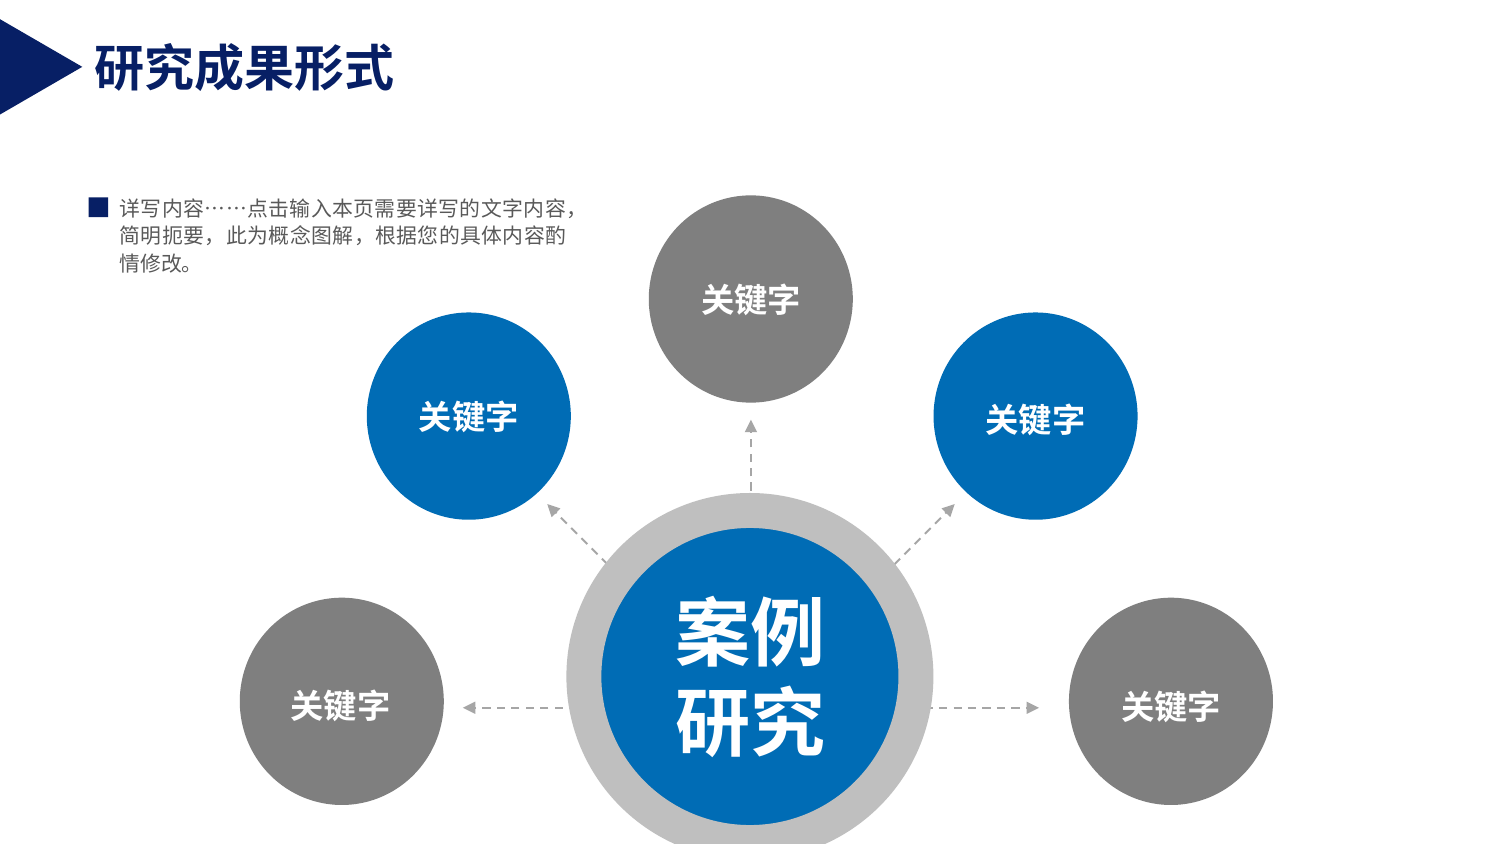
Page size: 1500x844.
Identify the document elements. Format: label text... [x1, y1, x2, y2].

text_box [932, 311, 1139, 521]
text_box [365, 311, 572, 521]
text_box 关键字 [395, 386, 542, 445]
text_box 关键字 [1097, 676, 1244, 735]
text_box 关键字 [677, 269, 824, 328]
text_box [647, 194, 854, 404]
text_box [0, 19, 83, 115]
text_box 研究成果形式 [79, 29, 410, 105]
text_box 详写内容……点击输入本页需要详写的文字内容，简明扼要，此为概念图解，根据您的具体内容酌情修改。 [119, 193, 567, 276]
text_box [566, 492, 934, 844]
text_box [1067, 596, 1275, 807]
text_box 关键字 [267, 676, 414, 735]
text_box [87, 196, 109, 218]
text_box [238, 596, 445, 807]
text_box 关键字 [962, 389, 1109, 448]
